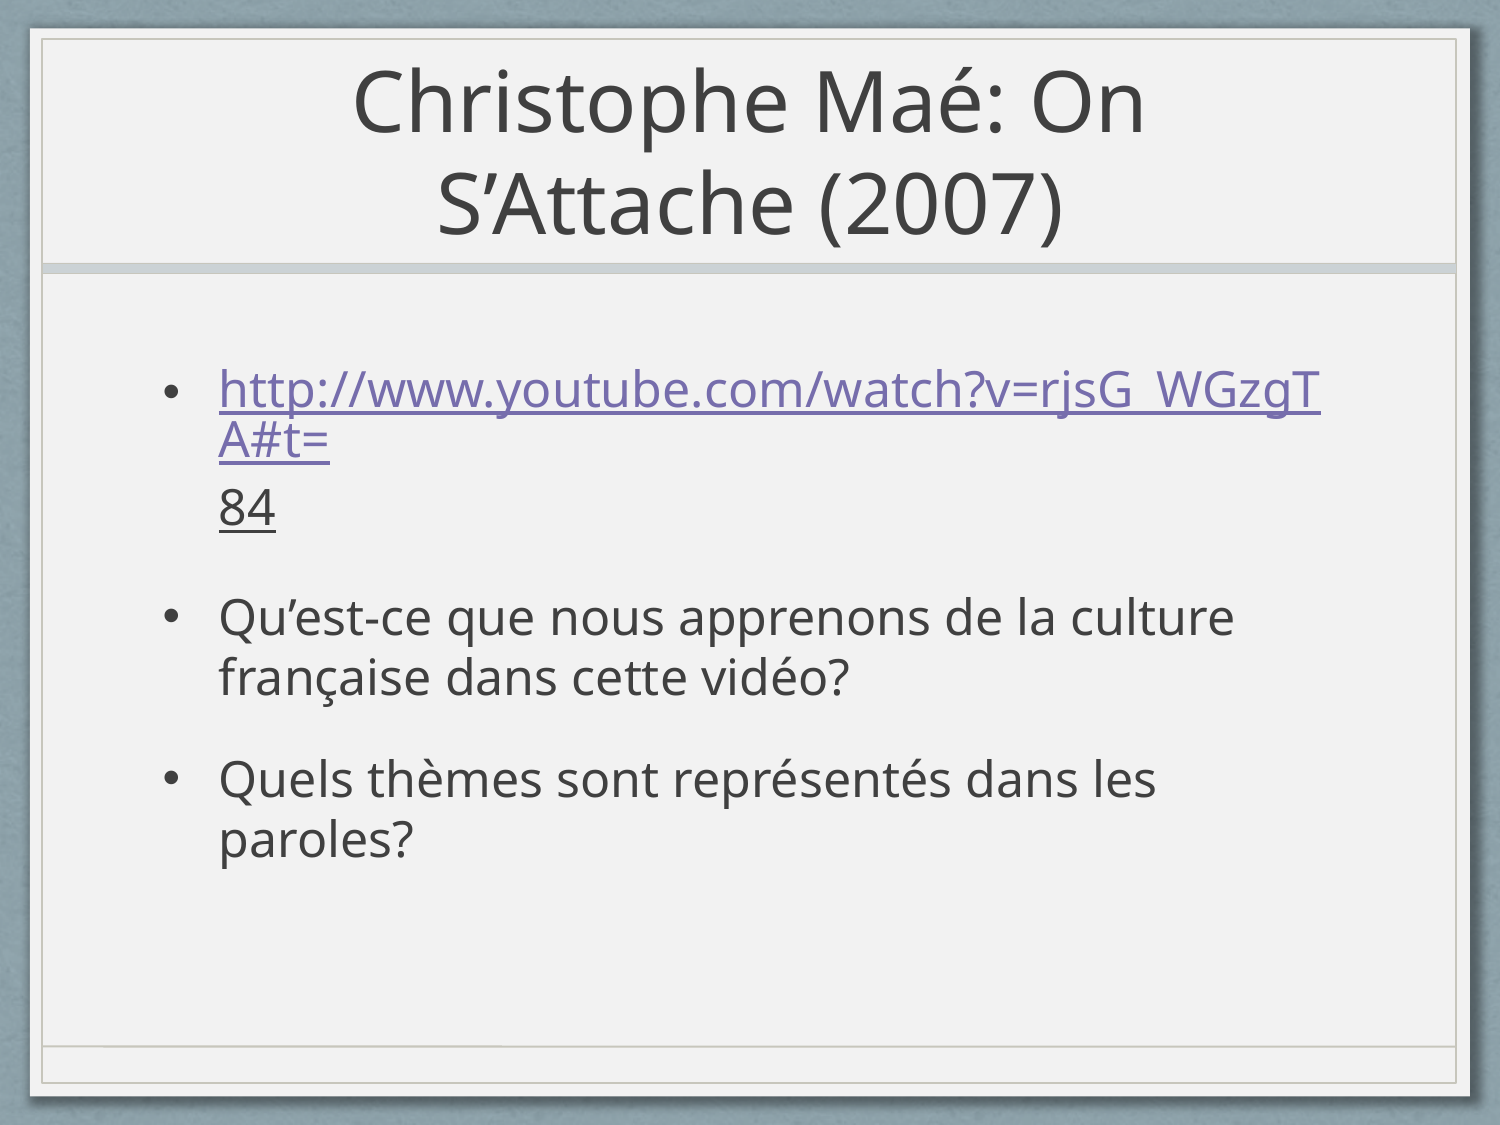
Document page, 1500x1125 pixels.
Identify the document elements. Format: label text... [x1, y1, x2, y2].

title Christophe Maé: On S’Attache (2007) [147, 40, 1353, 260]
list http://www.youtube.com/watch?v=rjsG_WGzgTA#t=84 Qu’est-ce que nous apprenons de la culture française dans cette vidéo? Quels thèmes sont représentés dans les paroles? [147, 350, 1353, 995]
